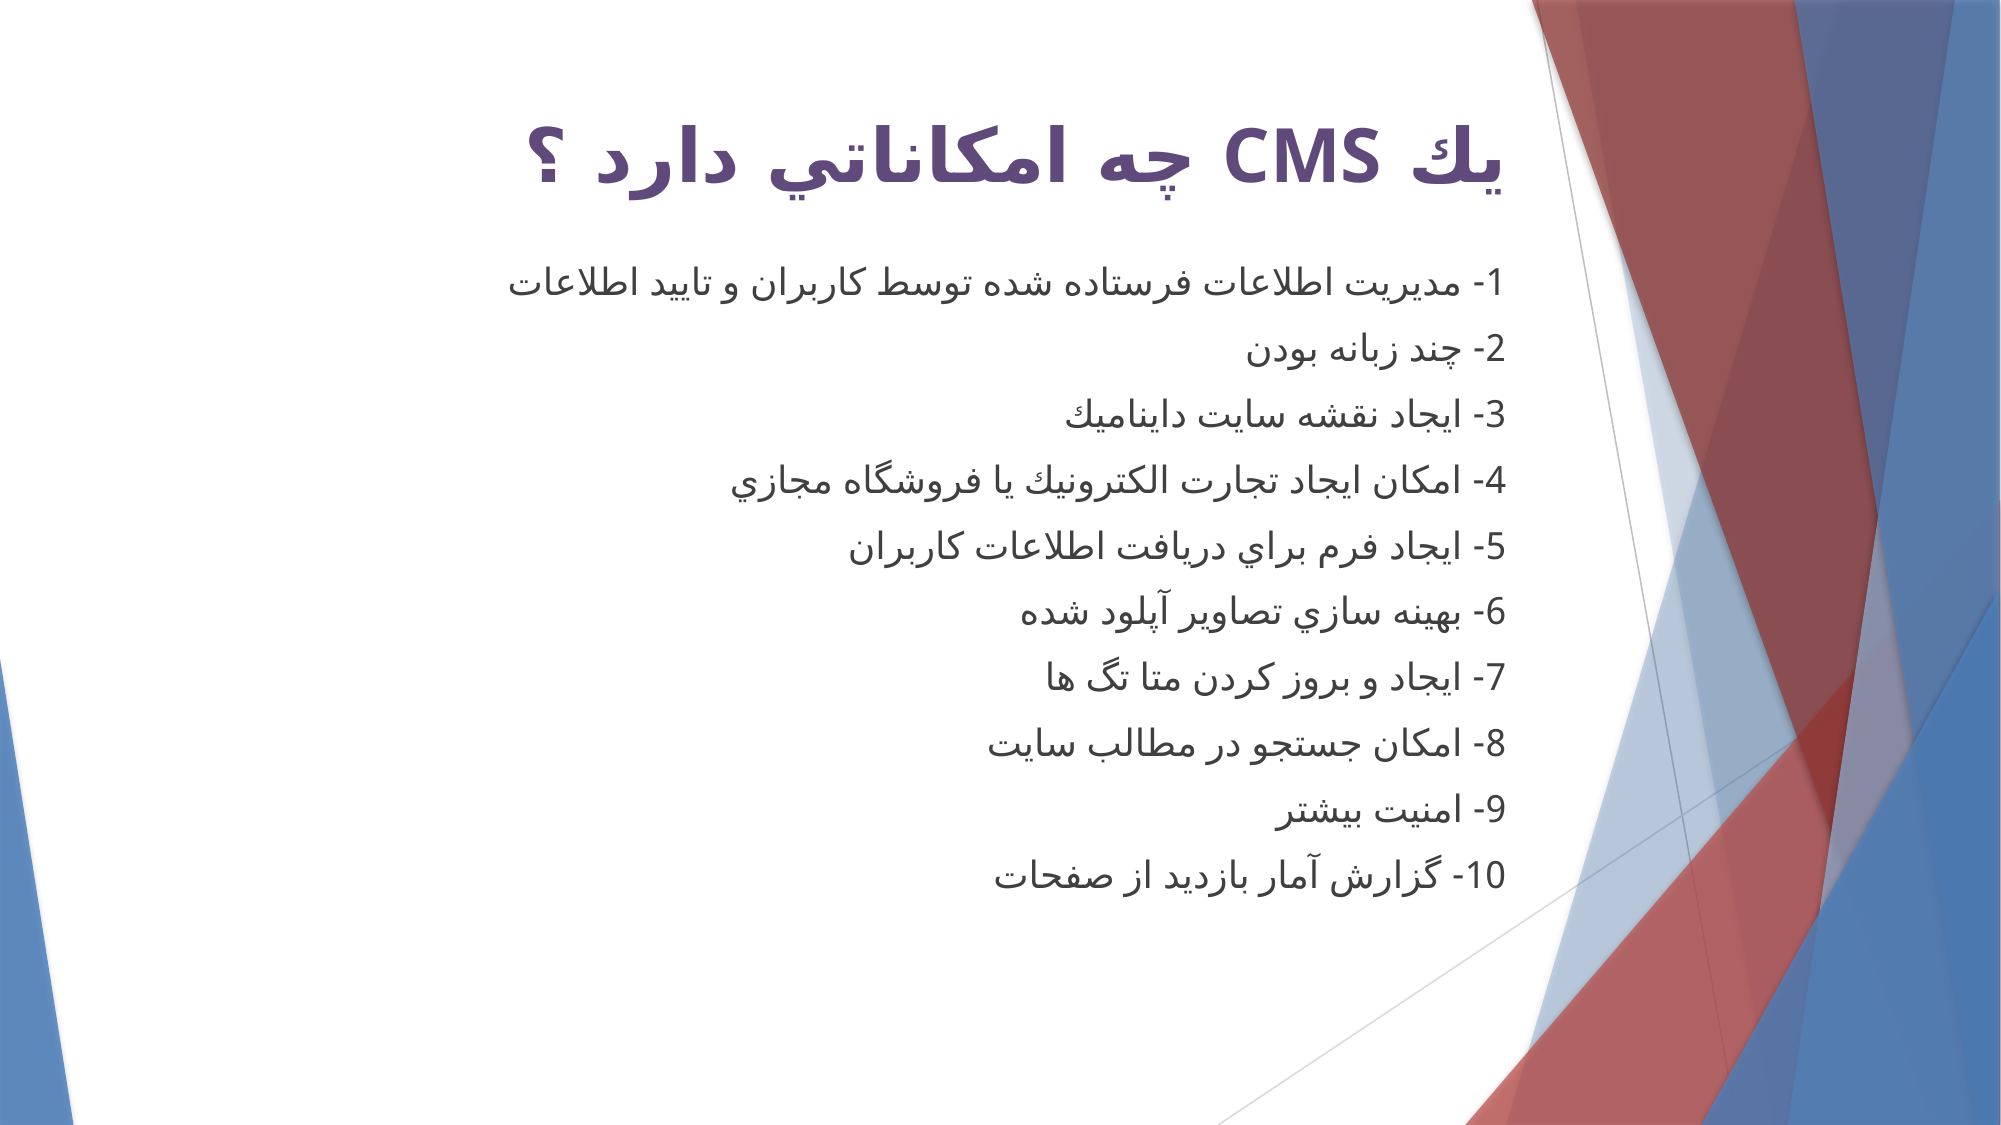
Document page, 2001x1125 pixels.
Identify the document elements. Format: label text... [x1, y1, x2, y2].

title يك CMS چه امكاناتي دارد ؟ [111, 99, 1522, 244]
list 1- مديريت اطلاعات فرستاده شده توسط كاربران و تاييد اطلاعات 2- چند زبانه بودن 3- ايجاد نقشه سايت دايناميك 4- امكان ايجاد تجارت الكترونيك يا فروشگاه مجازي 5- ايجاد فرم براي دريافت اطلاعات كاربران 6- بهينه سازي تصاوير آپلود شده 7- ايجاد و بروز كردن متا تگ ها 8- امكان جستجو در مطالب سايت 9- امنيت بيشتر 10- گزارش آمار بازديد از صفحات [111, 250, 1522, 992]
